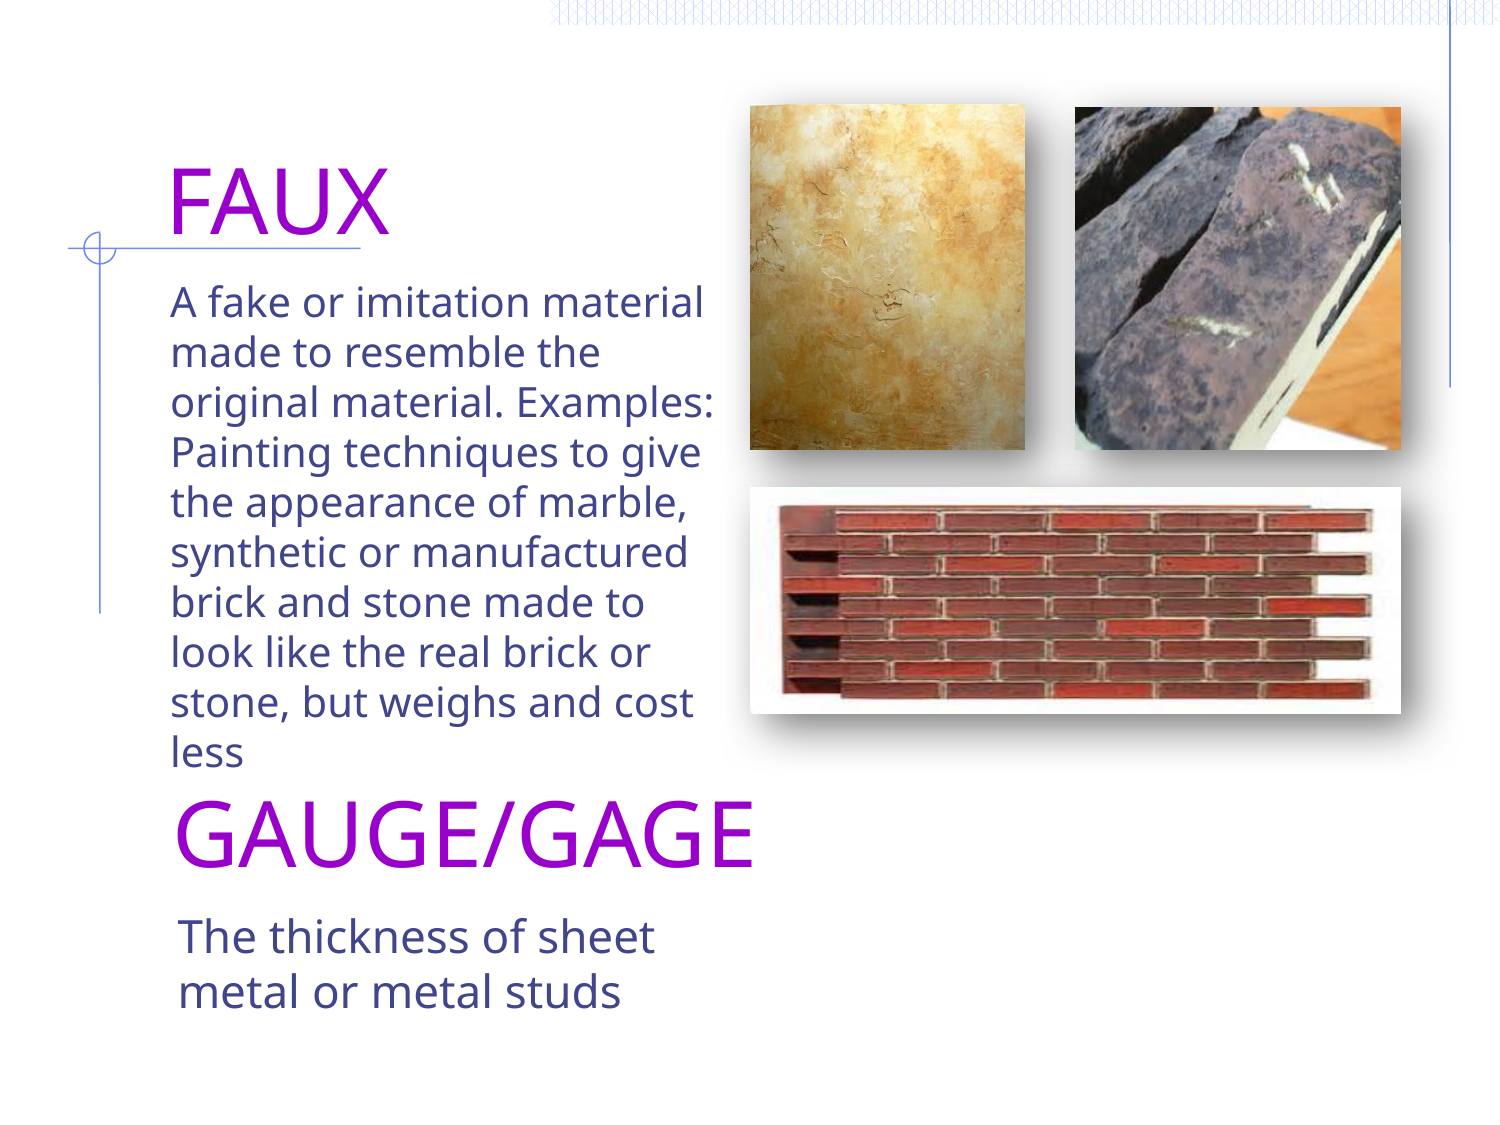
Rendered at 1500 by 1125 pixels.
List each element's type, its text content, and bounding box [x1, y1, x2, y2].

list A fake or imitation material made to resemble the original material. Examples: Painting techniques to give the appearance of marble, synthetic or manufactured brick and stone made to look like the real brick or stone, but weighs and cost less [155, 267, 740, 581]
list FAUX [150, 136, 734, 261]
picture [749, 487, 1401, 714]
picture [1075, 107, 1401, 451]
picture [749, 104, 1026, 451]
list GAUGE/GAGE [157, 762, 833, 893]
list The thickness of sheet metal or metal studs [162, 900, 788, 1050]
